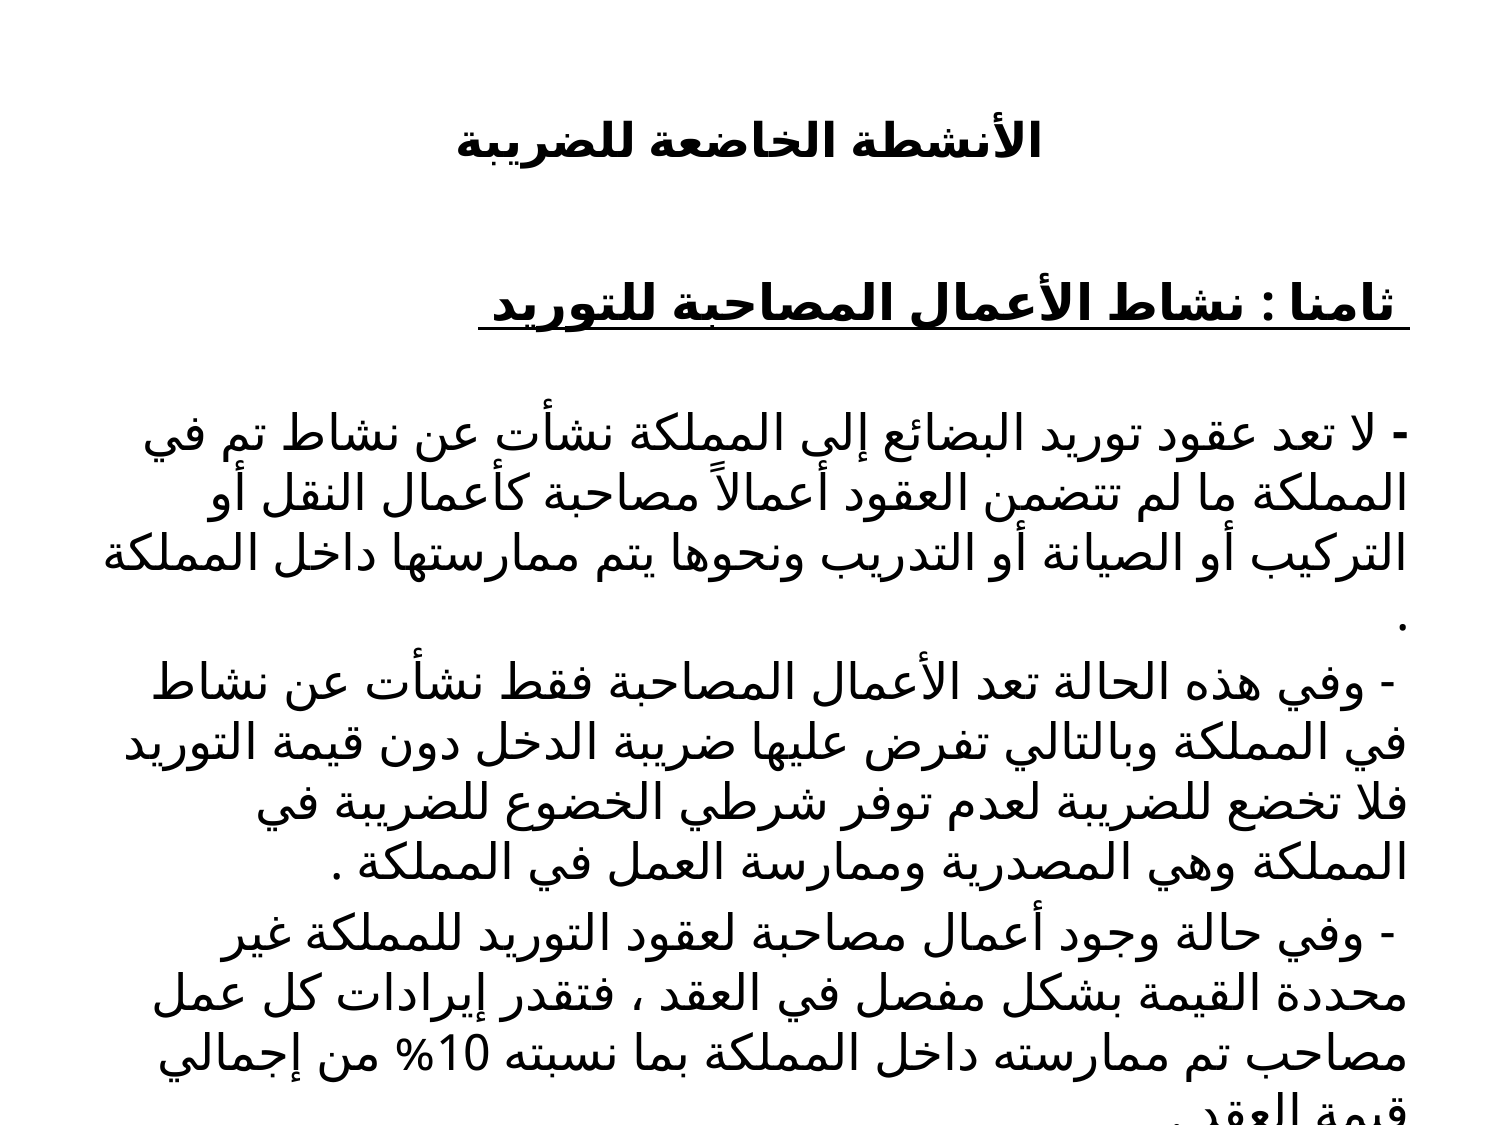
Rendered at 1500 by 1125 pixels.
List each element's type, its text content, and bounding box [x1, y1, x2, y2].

list ثامنا : نشاط الأعمال المصاحبة للتوريد - لا تعد عقود توريد البضائع إلى المملكة نشأت عن نشاط تم في المملكة ما لم تتضمن العقود أعمالاً مصاحبة كأعمال النقل أو التركيب أو الصيانة أو التدريب ونحوها يتم ممارستها داخل المملكة . - وفي هذه الحالة تعد الأعمال المصاحبة فقط نشأت عن نشاط في المملكة وبالتالي تفرض عليها ضريبة الدخل دون قيمة التوريد فلا تخضع للضريبة لعدم توفر شرطي الخضوع للضريبة في المملكة وهي المصدرية وممارسة العمل في المملكة . - وفي حالة وجود أعمال مصاحبة لعقود التوريد للمملكة غير محددة القيمة بشكل مفصل في العقد ، فتقدر إيرادات كل عمل مصاحب تم ممارسته داخل المملكة بما نسبته 10% من إجمالي قيمة العقد . [75, 262, 1425, 1005]
title الأنشطة الخاضعة للضريبة [75, 45, 1425, 233]
